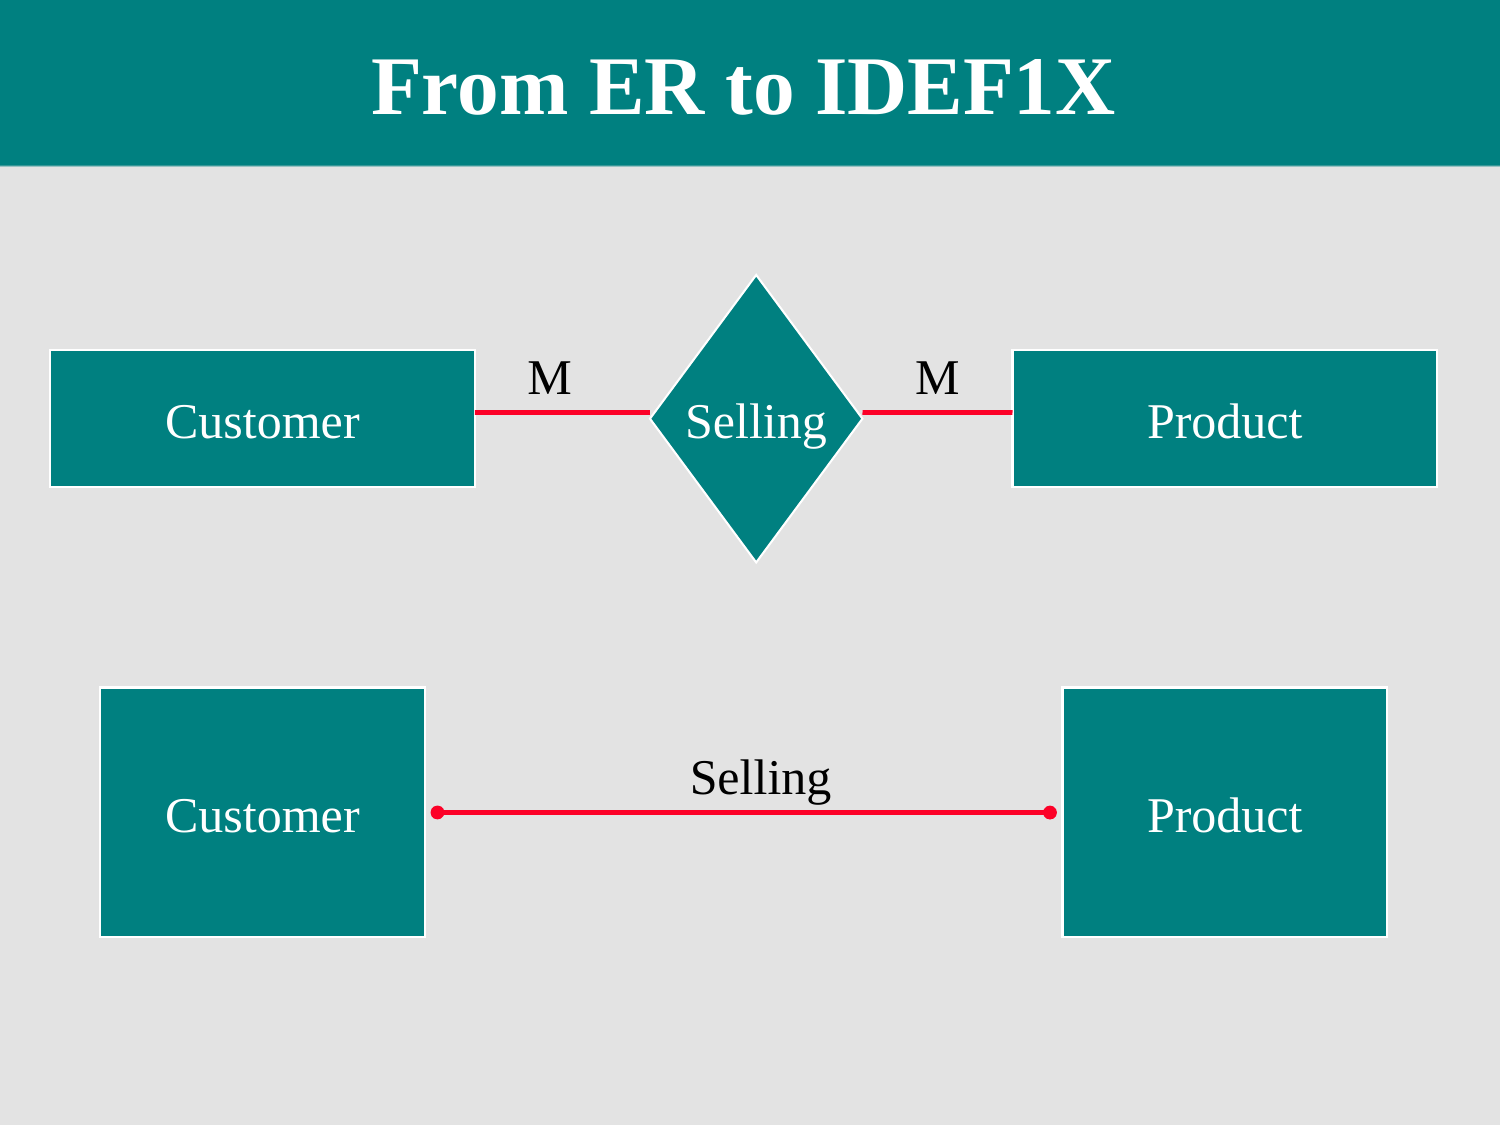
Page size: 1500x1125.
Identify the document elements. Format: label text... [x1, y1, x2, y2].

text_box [49, 274, 1438, 938]
title From ER to IDEF1X [0, 23, 1488, 140]
picture [0, 0, 1500, 1125]
